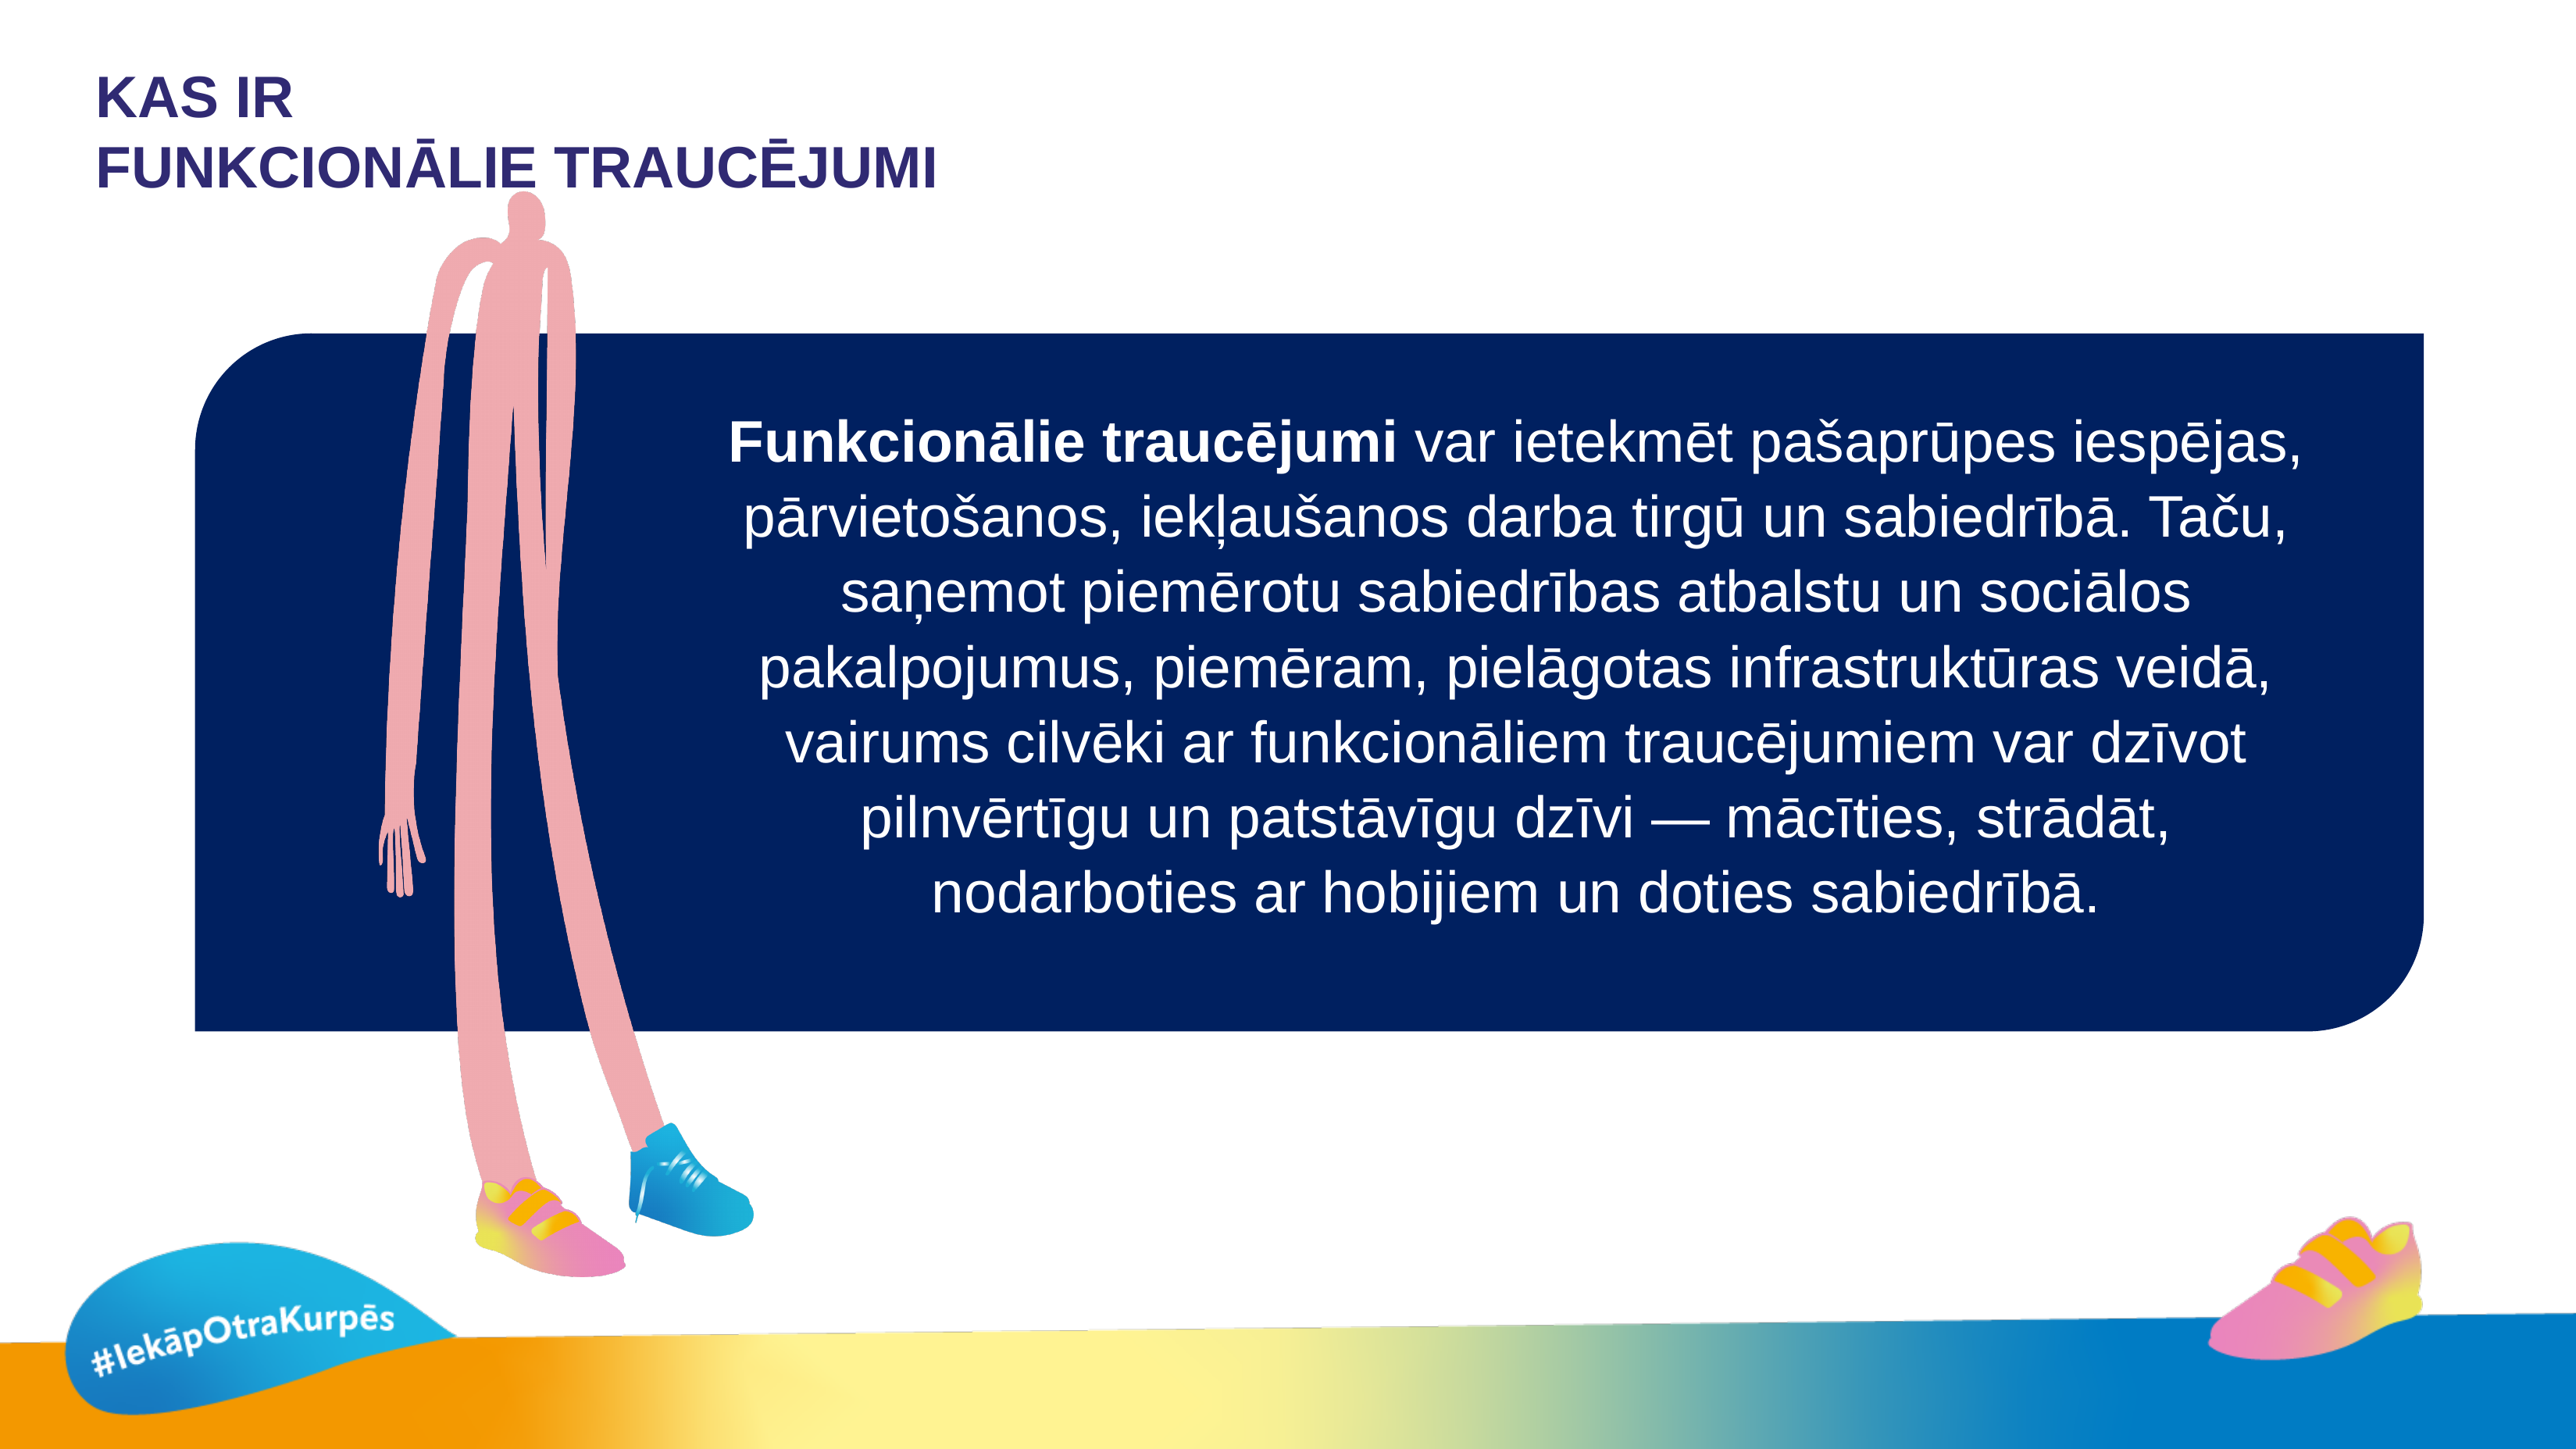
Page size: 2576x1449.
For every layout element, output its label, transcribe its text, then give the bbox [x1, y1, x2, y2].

picture [0, 162, 2576, 1449]
text_box [822, 333, 2424, 1032]
title KAS IR FUNKCIONĀLIE TRAUCĒJUMI [95, 59, 1224, 203]
text_box [194, 333, 325, 1032]
text_box Funkcionālie traucējumi var ietekmēt pašaprūpes iespējas, pārvietošanos, iekļaušanos darba tirgū un sabiedrībā. Taču, saņemot piemērotu sabiedrības atbalstu un sociālos pakalpojumus, piemēram, pielāgotas infrastruktūras veidā, vairums cilvēki ar funkcionāliem traucējumiem var dzīvot pilnvērtīgu un patstāvīgu dzīvi — mācīties, strādāt, nodarboties ar hobijiem un doties sabiedrībā. [822, 392, 2317, 931]
